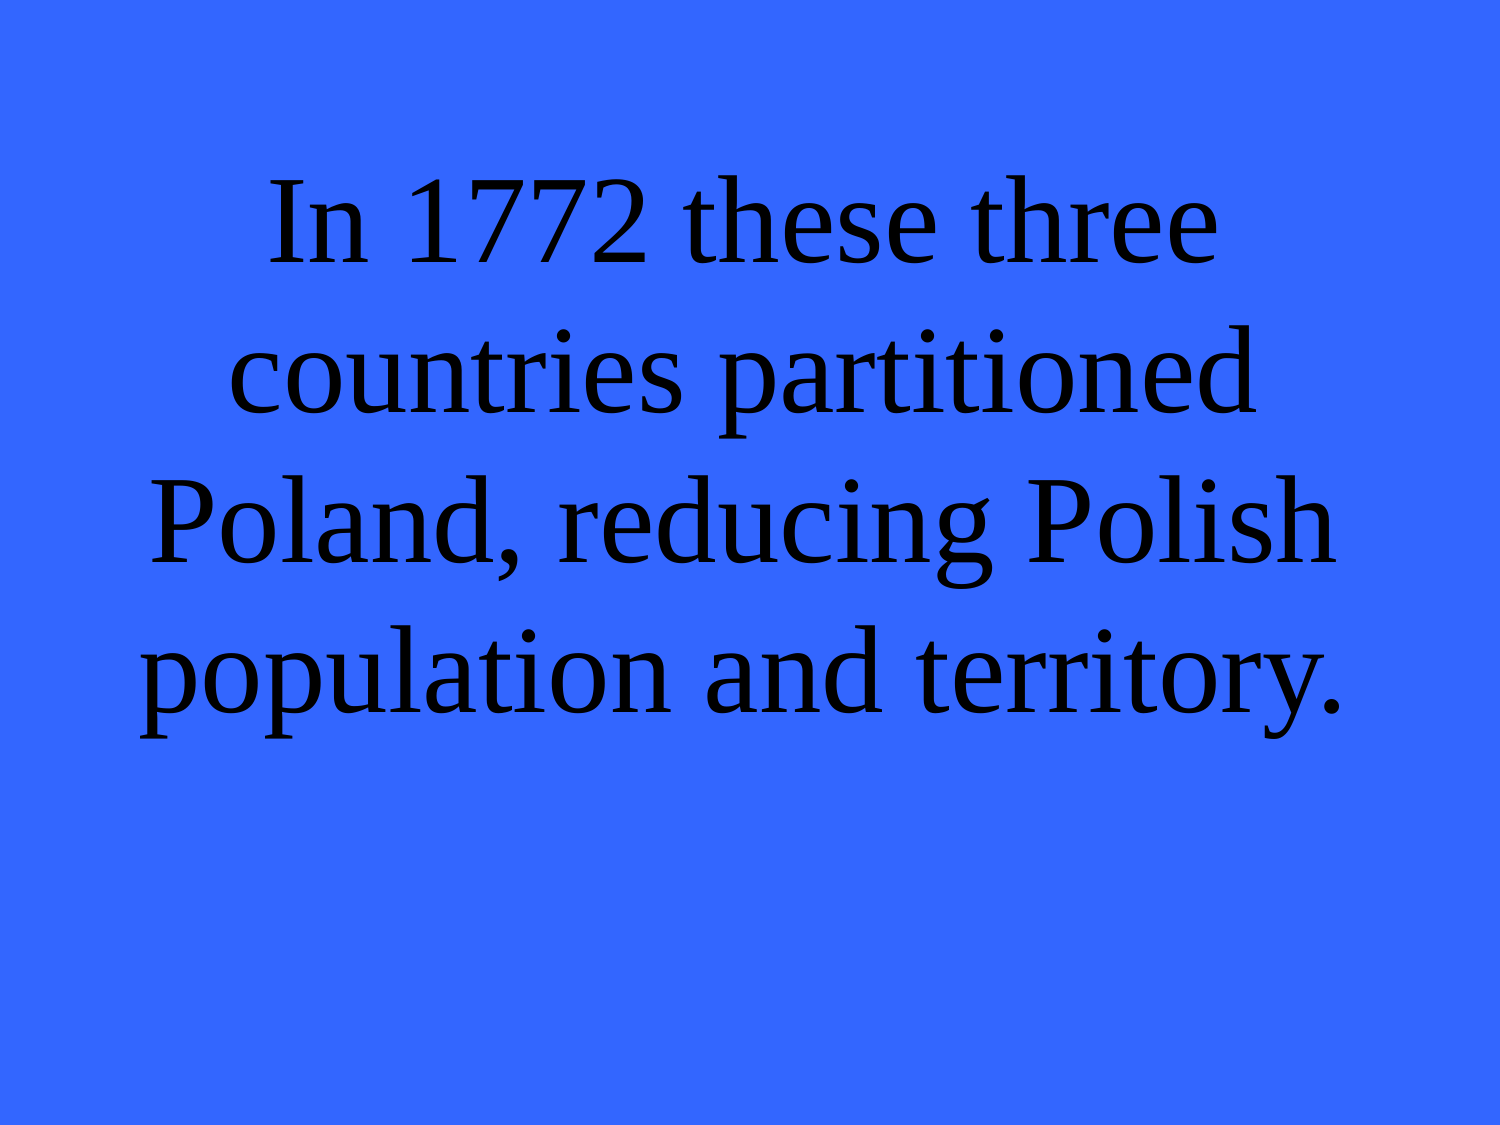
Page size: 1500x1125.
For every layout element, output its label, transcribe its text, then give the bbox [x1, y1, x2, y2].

title In 1772 these three countries partitioned Poland, reducing Polish population and territory. [99, 112, 1388, 763]
